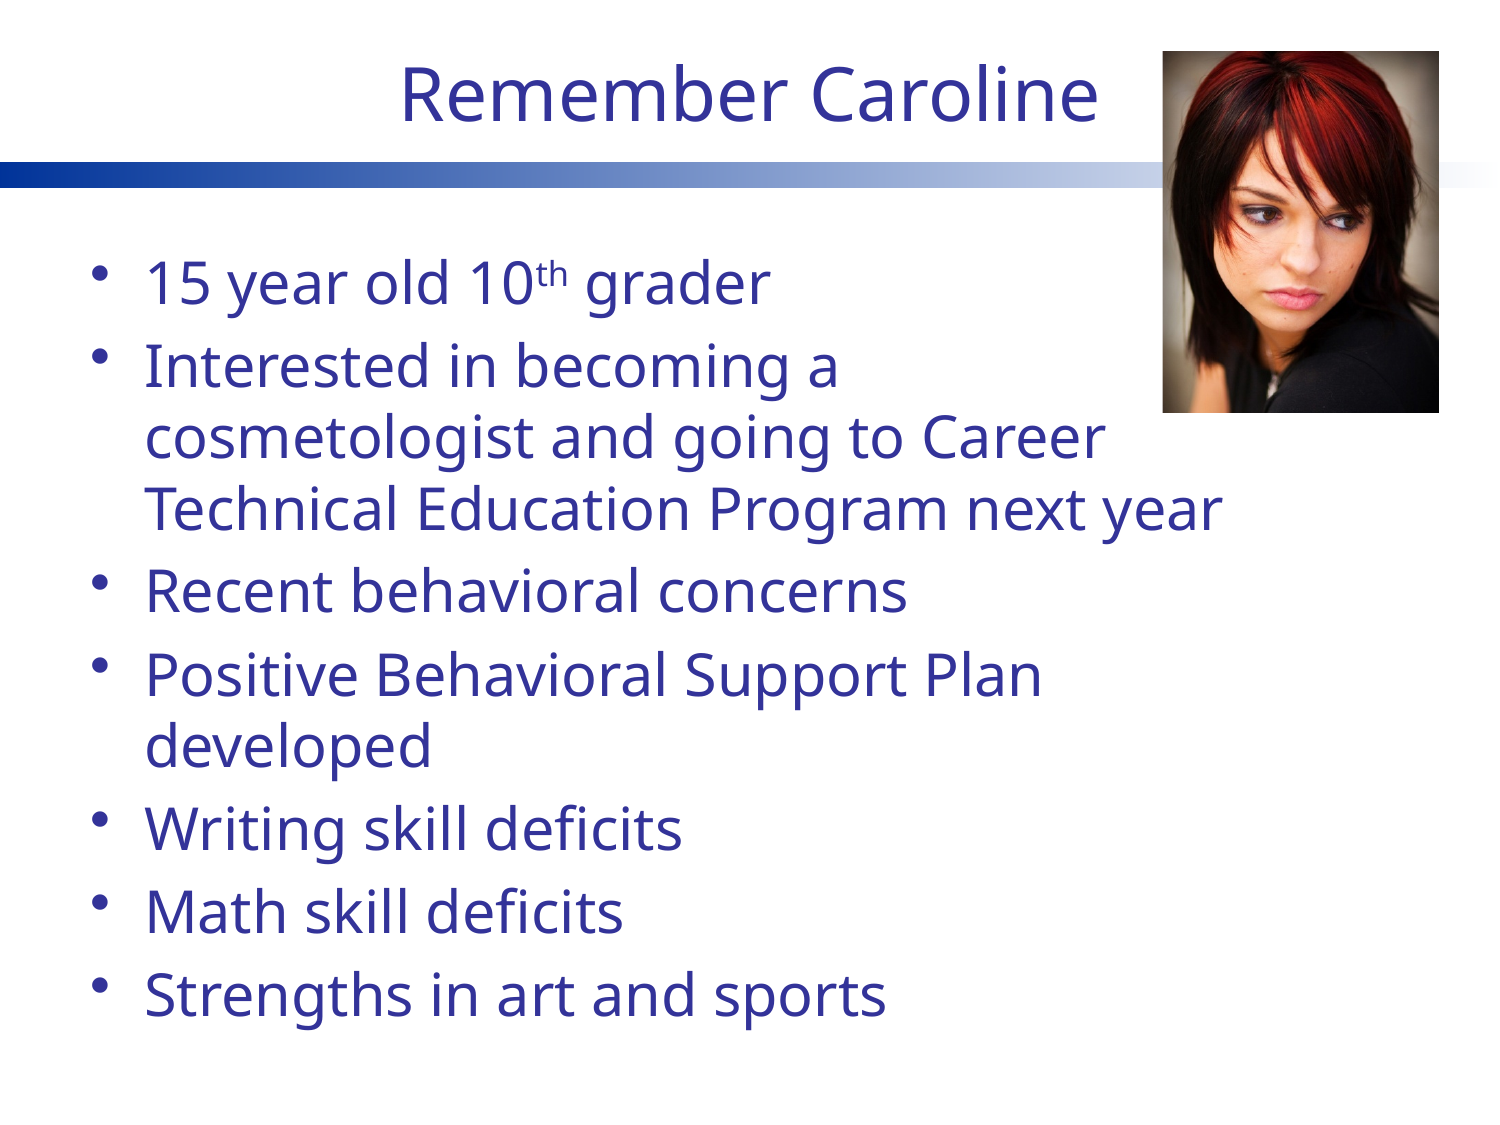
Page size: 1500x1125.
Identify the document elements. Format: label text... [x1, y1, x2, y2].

title Remember Caroline [75, 45, 1425, 138]
picture [1162, 49, 1440, 413]
list 15 year old 10th grader Interested in becoming a cosmetologist and going to Career Technical Education Program next year Recent behavioral concerns Positive Behavioral Support Plan developed Writing skill deficits Math skill deficits Strengths in art and sports [75, 237, 1263, 1038]
